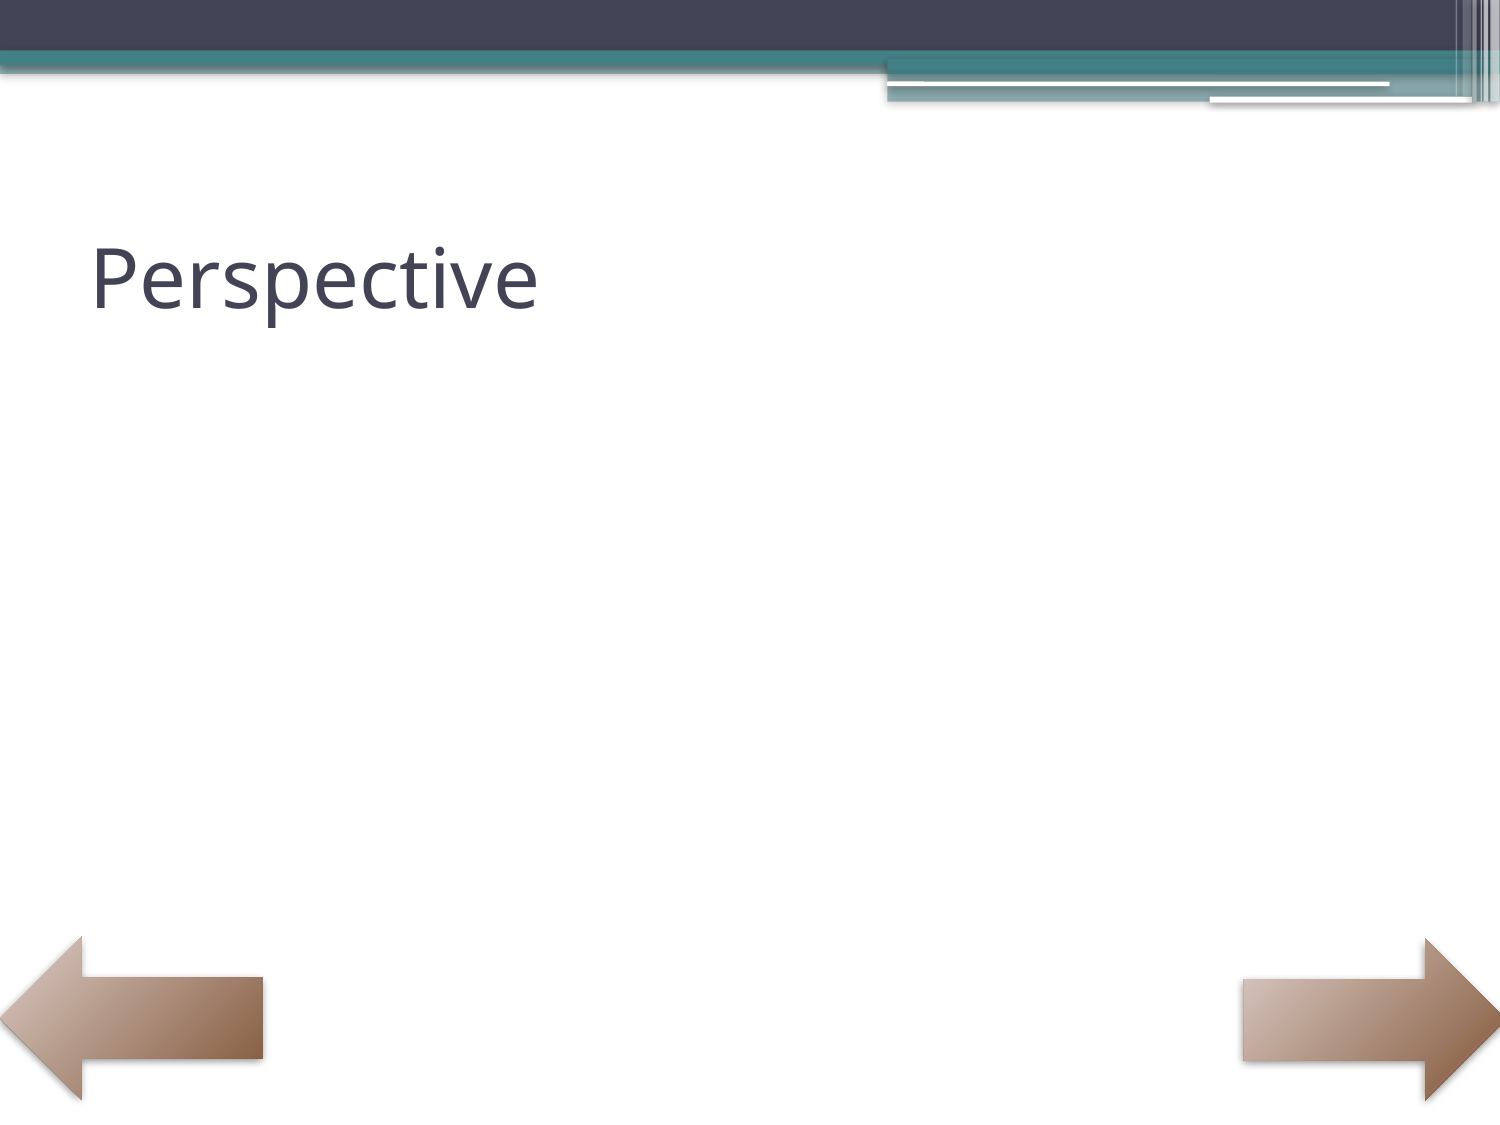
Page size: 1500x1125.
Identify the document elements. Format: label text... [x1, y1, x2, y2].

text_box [0, 936, 1500, 1102]
title Perspective [75, 187, 1425, 363]
